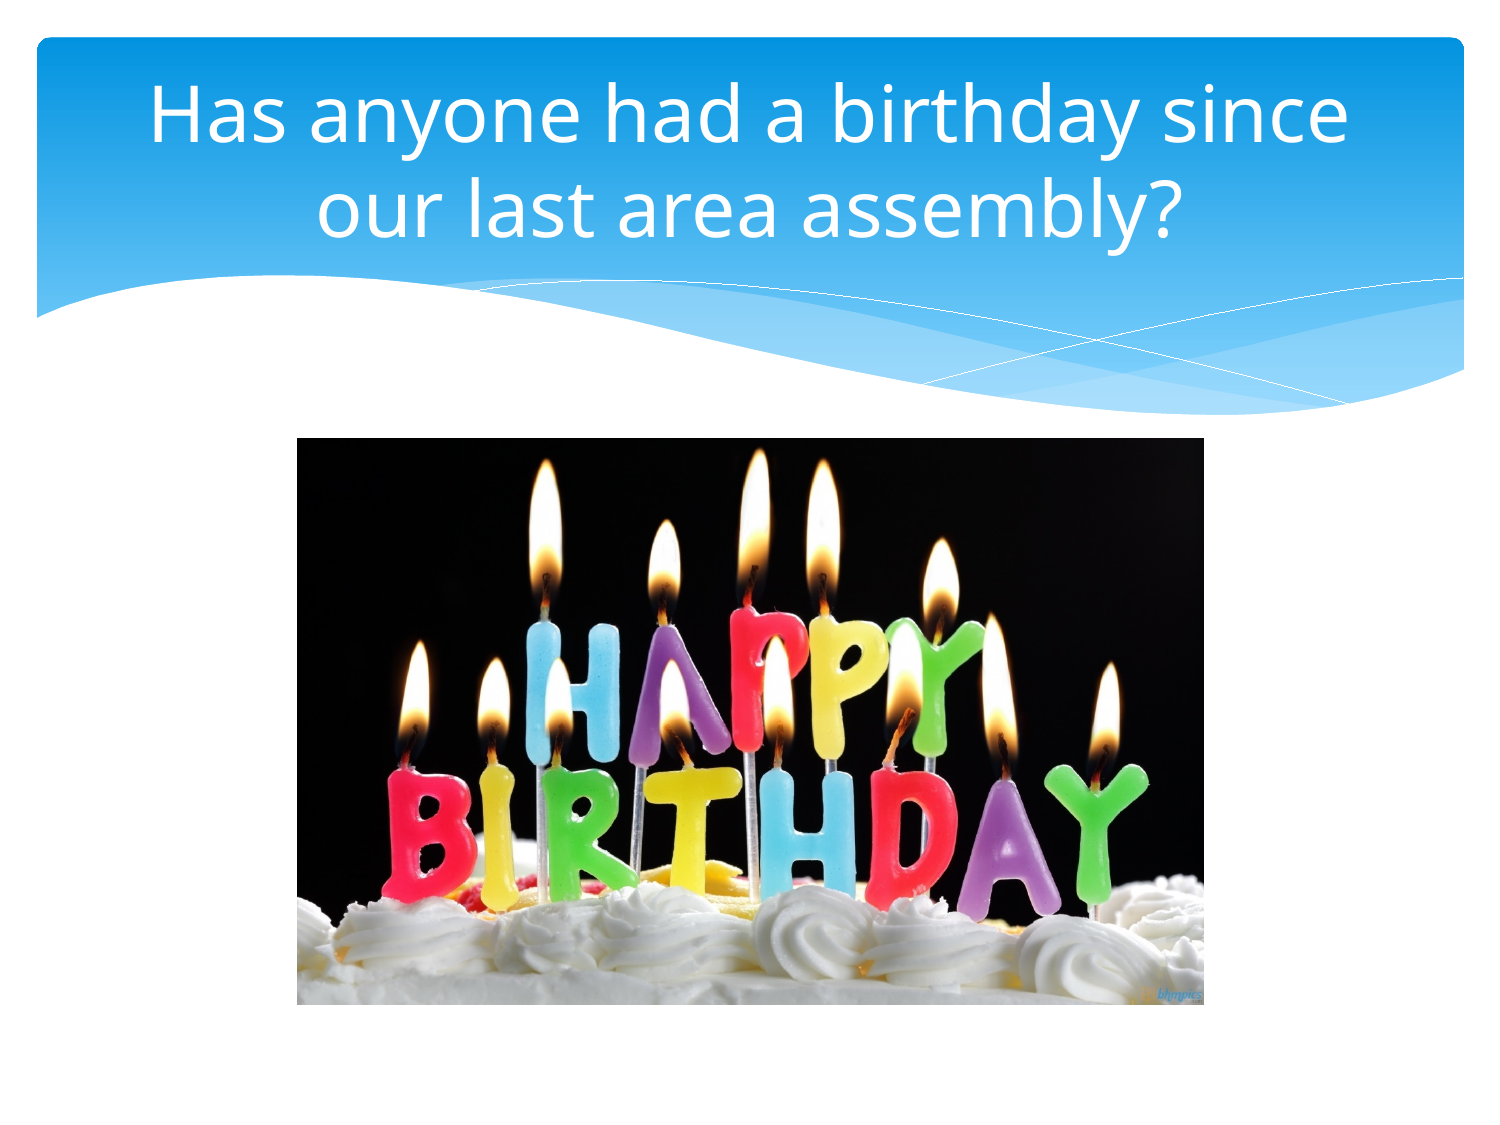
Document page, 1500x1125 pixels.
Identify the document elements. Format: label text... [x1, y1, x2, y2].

title Has anyone had a birthday since our last area assembly? [75, 55, 1425, 261]
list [297, 438, 1204, 1006]
